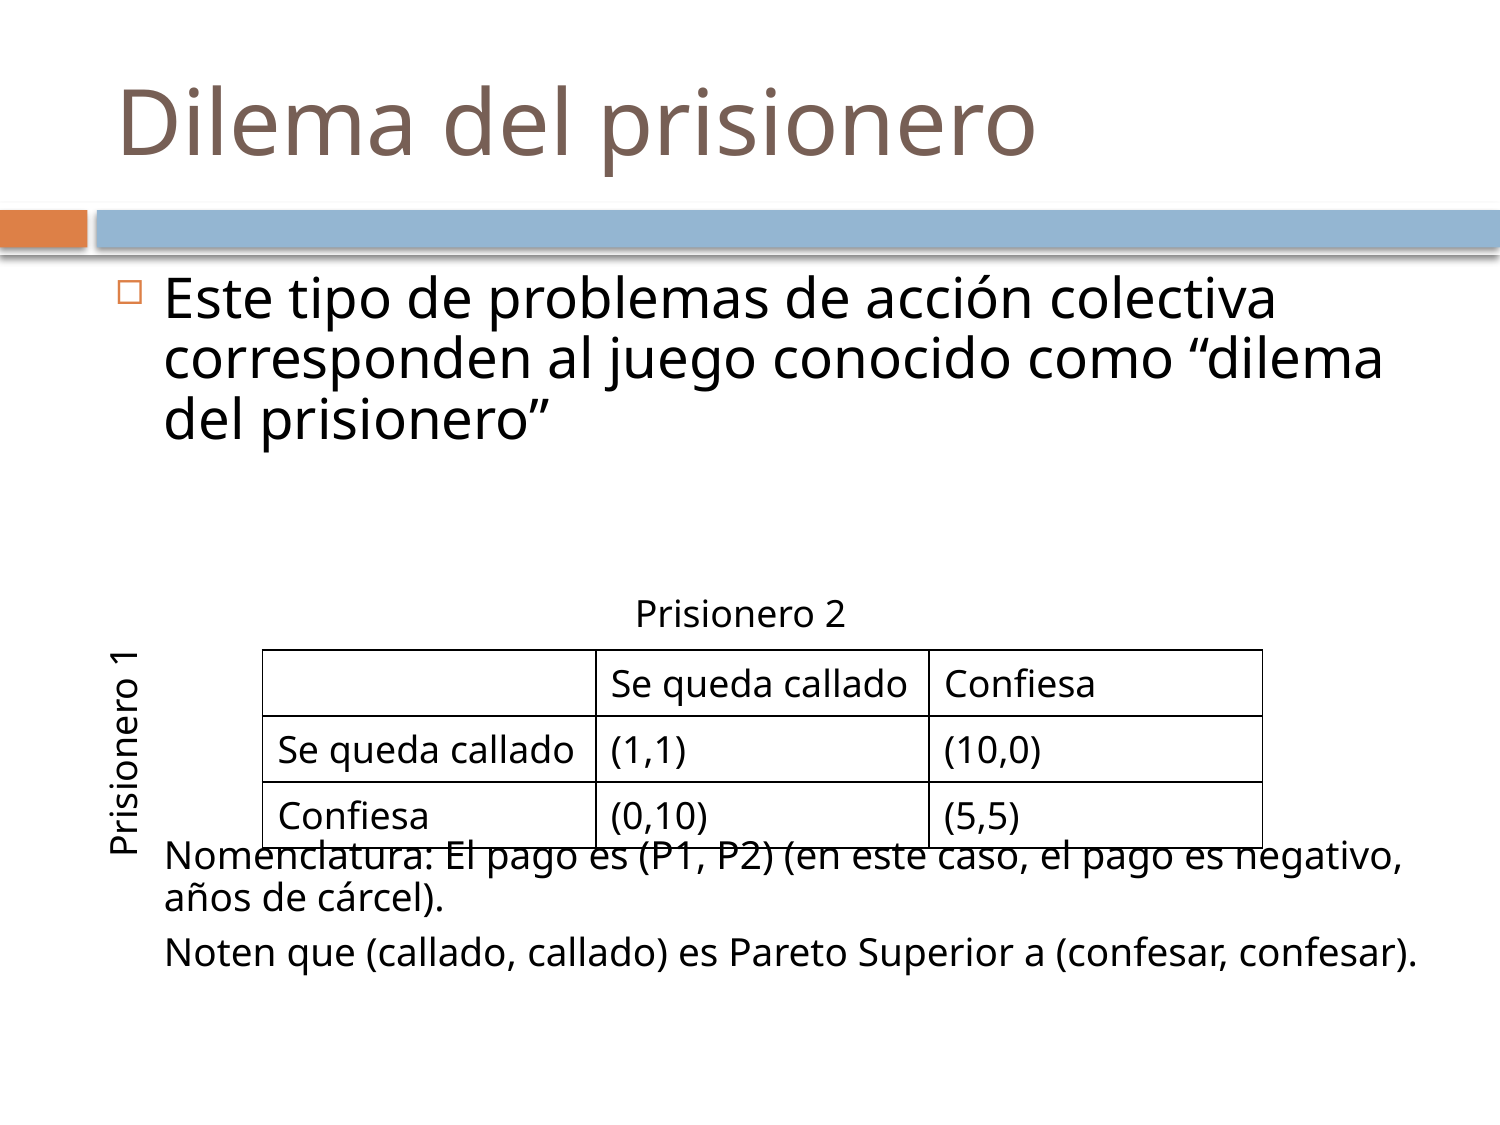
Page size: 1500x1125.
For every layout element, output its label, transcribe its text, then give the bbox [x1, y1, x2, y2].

table_cell Se queda callado [263, 717, 595, 781]
text_box Prisionero 1 [92, 631, 152, 873]
table_header Confiesa [930, 651, 1262, 715]
table_cell (10,0) [930, 717, 1262, 781]
title Dilema del prisionero [100, 37, 1438, 200]
text_box Prisionero 2 [620, 582, 872, 642]
table_cell (1,1) [597, 717, 928, 781]
table_header [263, 651, 595, 715]
table_cell (5,5) [930, 783, 1262, 847]
list Este tipo de problemas de acción colectiva corresponden al juego conocido como “dilema del prisionero” Nomenclatura: El pago es (P1, P2) (en este caso, el pago es negativo, años de cárcel). Noten que (callado, callado) es Pareto Superior a (confesar, confesar). [100, 262, 1438, 1000]
table_header Se queda callado [597, 651, 928, 715]
table_cell Confiesa [263, 783, 595, 847]
table_cell (0,10) [597, 783, 928, 847]
